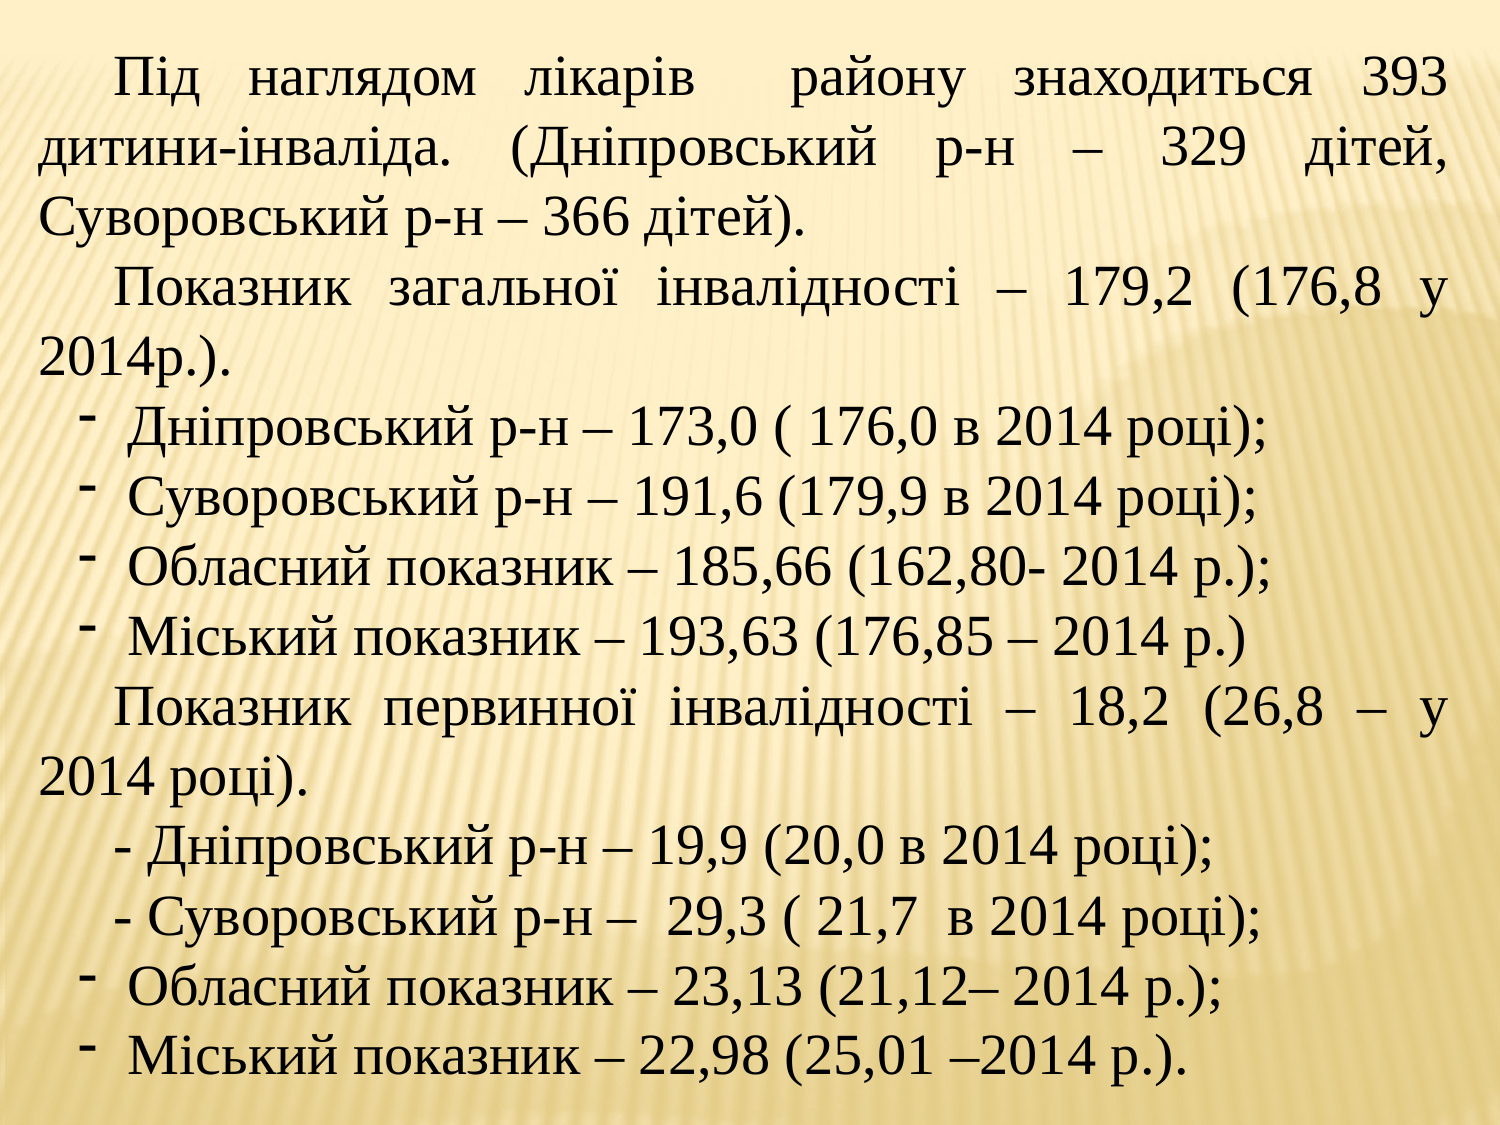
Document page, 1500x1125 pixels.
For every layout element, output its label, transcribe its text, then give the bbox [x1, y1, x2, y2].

text_box Під наглядом лікарів району знаходиться 393 дитини-інваліда. (Дніпровський р-н – 329 дітей, Суворовський р-н – 366 дітей). Показник загальної інвалідності – 179,2 (176,8 у 2014р.). Дніпровський р-н – 173,0 ( 176,0 в 2014 році); Суворовський р-н – 191,6 (179,9 в 2014 році); Обласний показник – 185,66 (162,80- 2014 р.); Міський показник – 193,63 (176,85 – 2014 р.) Показник первинної інвалідності – 18,2 (26,8 – у 2014 році). - Дніпровський р-н – 19,9 (20,0 в 2014 році); - Суворовський р-н – 29,3 ( 21,7 в 2014 році); Обласний показник – 23,13 (21,12– 2014 р.); Міський показник – 22,98 (25,01 –2014 р.). [23, 29, 1465, 1125]
